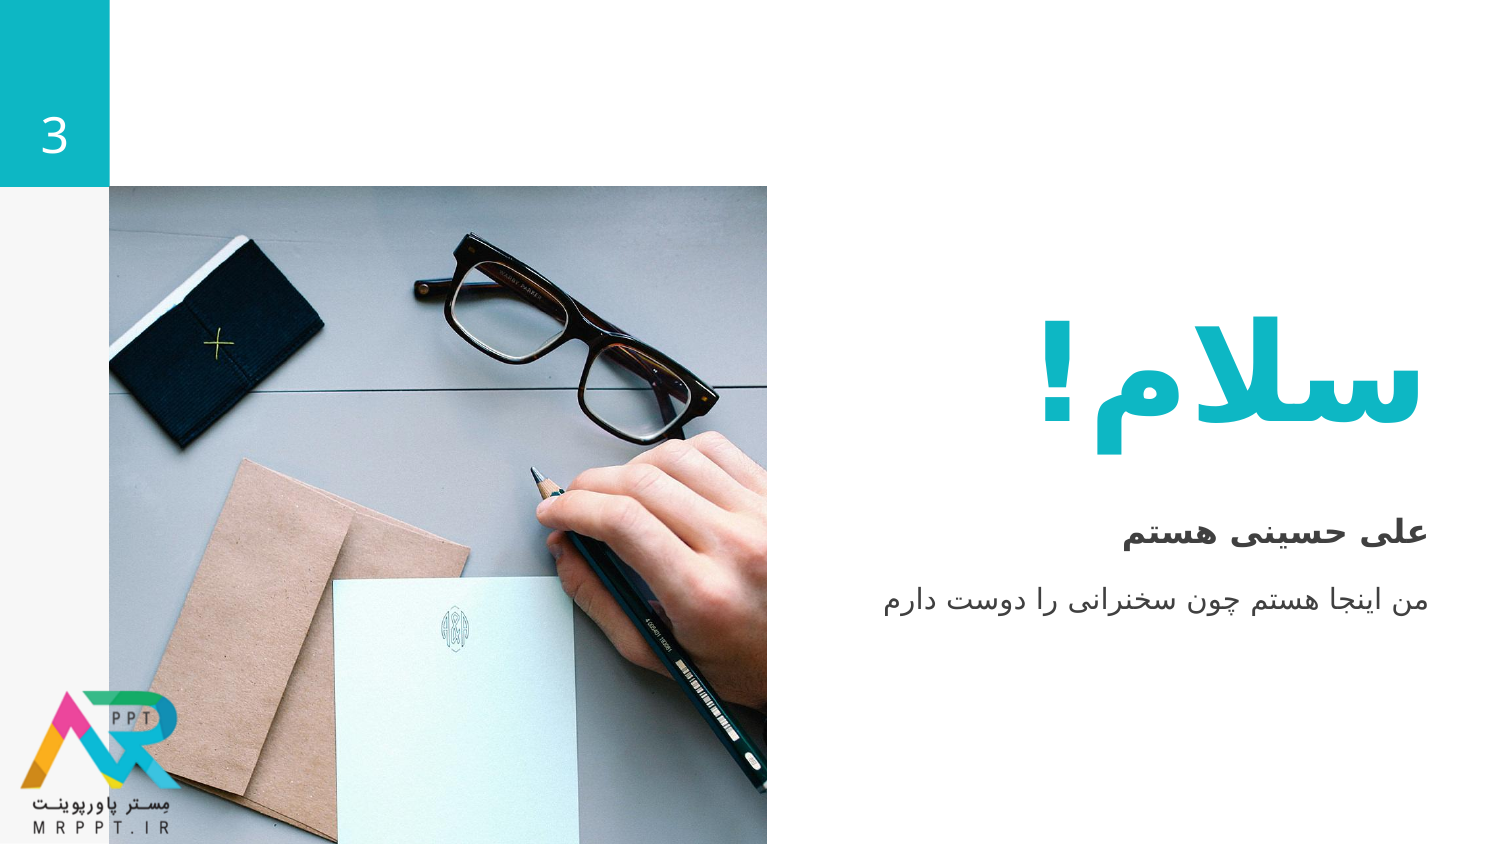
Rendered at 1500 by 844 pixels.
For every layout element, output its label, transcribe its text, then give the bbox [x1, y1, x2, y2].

slide_number 3 [0, 0, 110, 187]
text_box علی حسینی هستم من اینجا هستم چون سخنرانی را دوست دارم [772, 475, 1445, 716]
picture [0, 186, 767, 844]
text_box سلام! [985, 268, 1445, 409]
